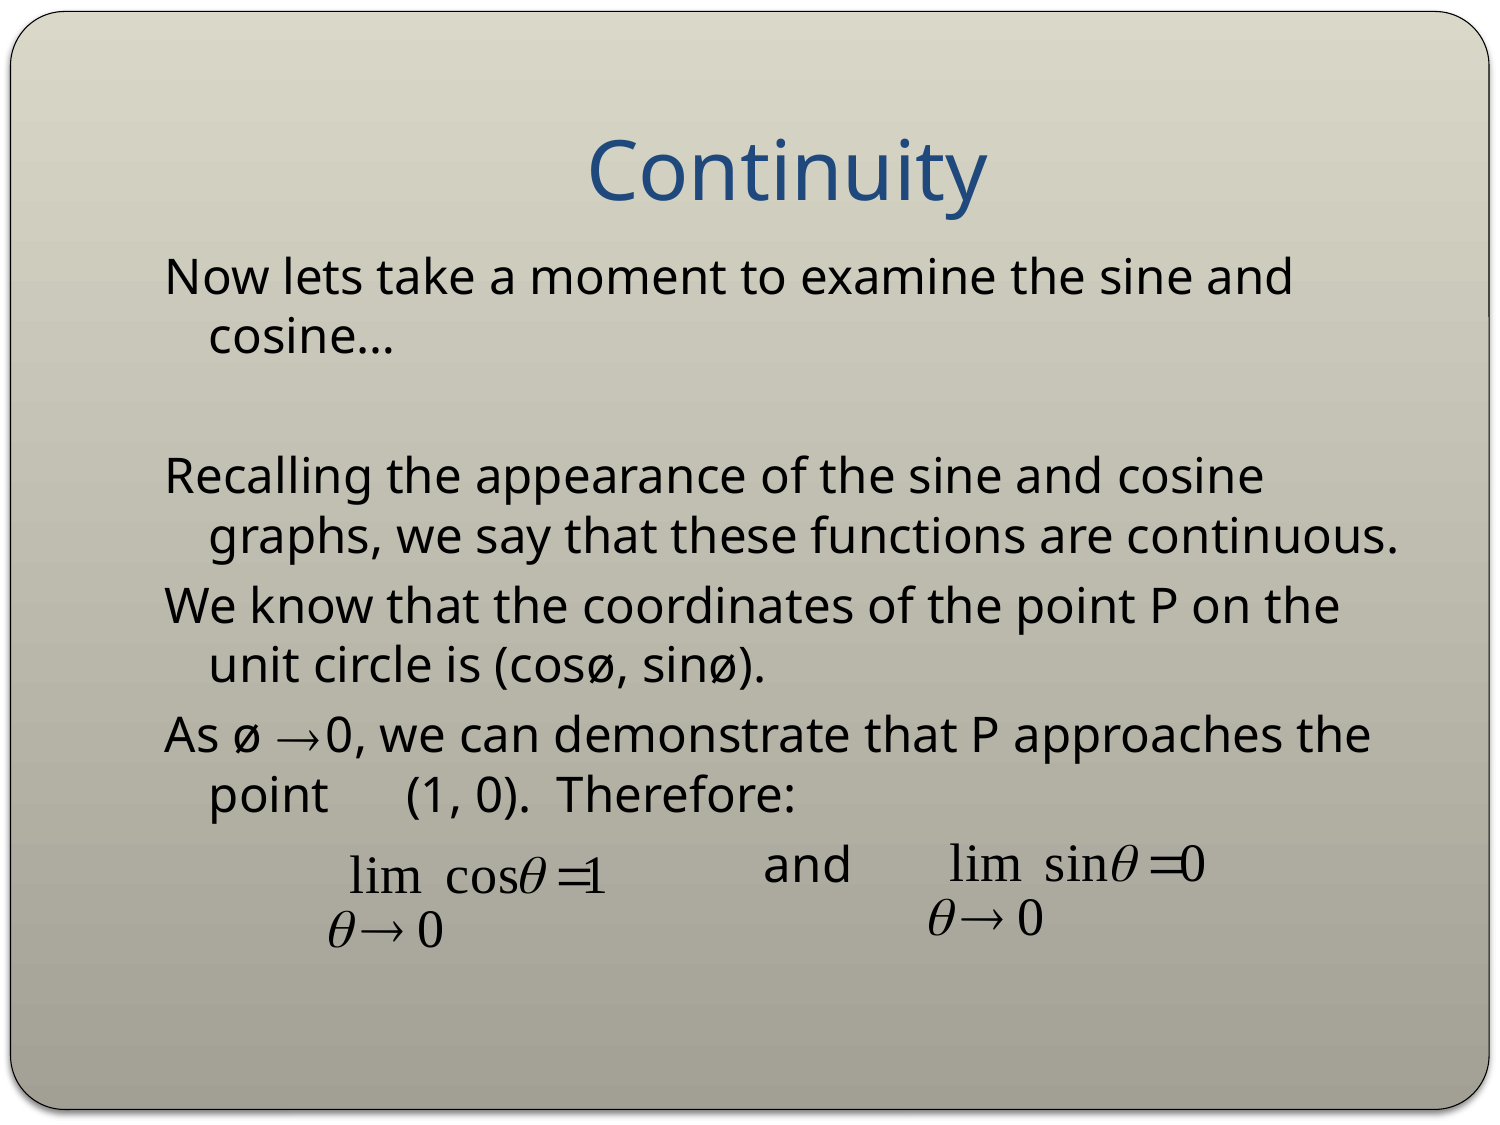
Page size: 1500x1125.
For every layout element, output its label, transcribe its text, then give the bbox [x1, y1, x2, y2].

list Now lets take a moment to examine the sine and cosine… Recalling the appearance of the sine and cosine graphs, we say that these functions are continuous. We know that the coordinates of the point P on the unit circle is (cosø, sinø). As ø 0, we can demonstrate that P approaches the point (1, 0). Therefore: and [150, 237, 1425, 988]
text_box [274, 724, 334, 763]
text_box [924, 837, 1209, 942]
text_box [324, 849, 607, 955]
title Continuity [150, 45, 1425, 233]
